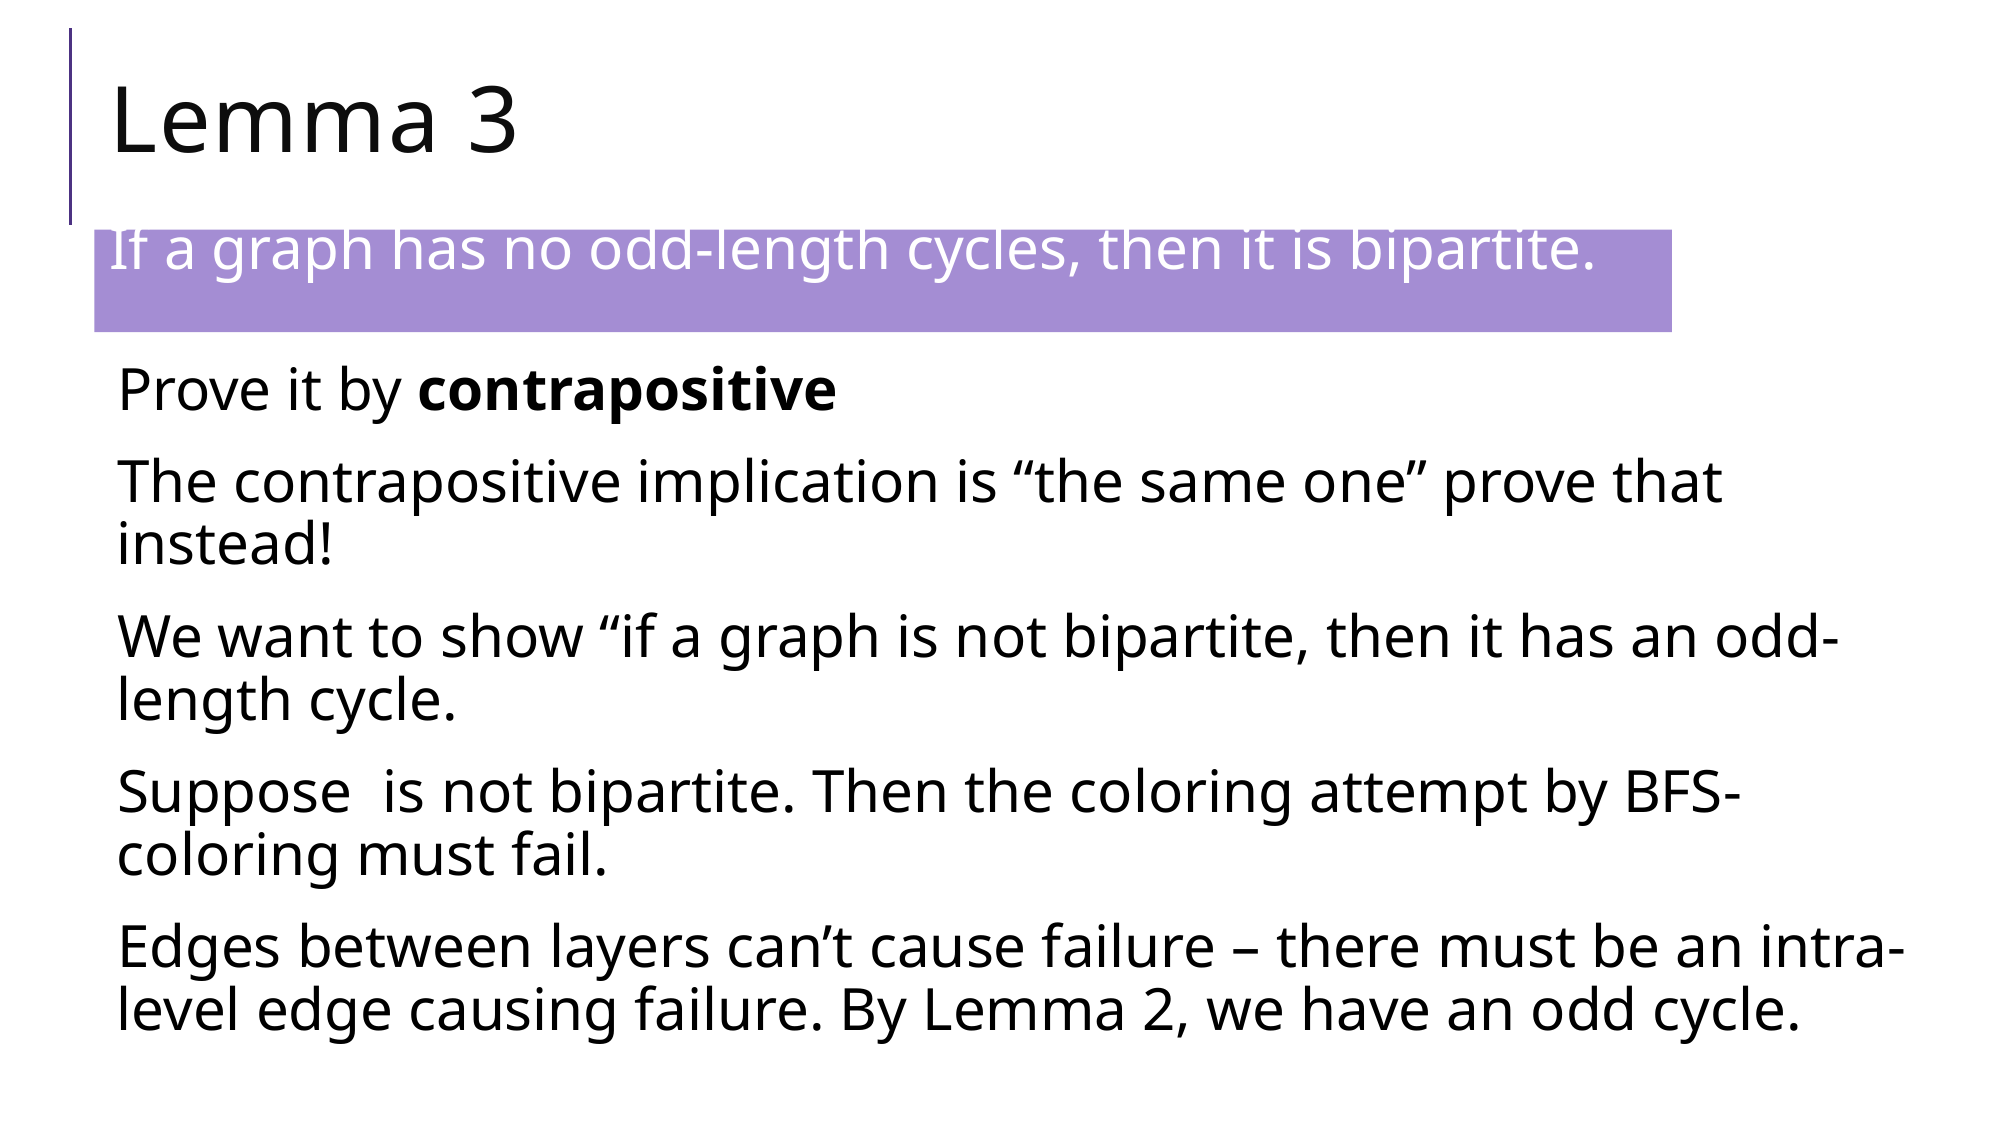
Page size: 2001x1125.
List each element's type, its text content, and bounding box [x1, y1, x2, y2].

text_box If a graph has no odd-length cycles, then it is bipartite. [93, 228, 1673, 333]
title Lemma 3 [94, 43, 1930, 210]
